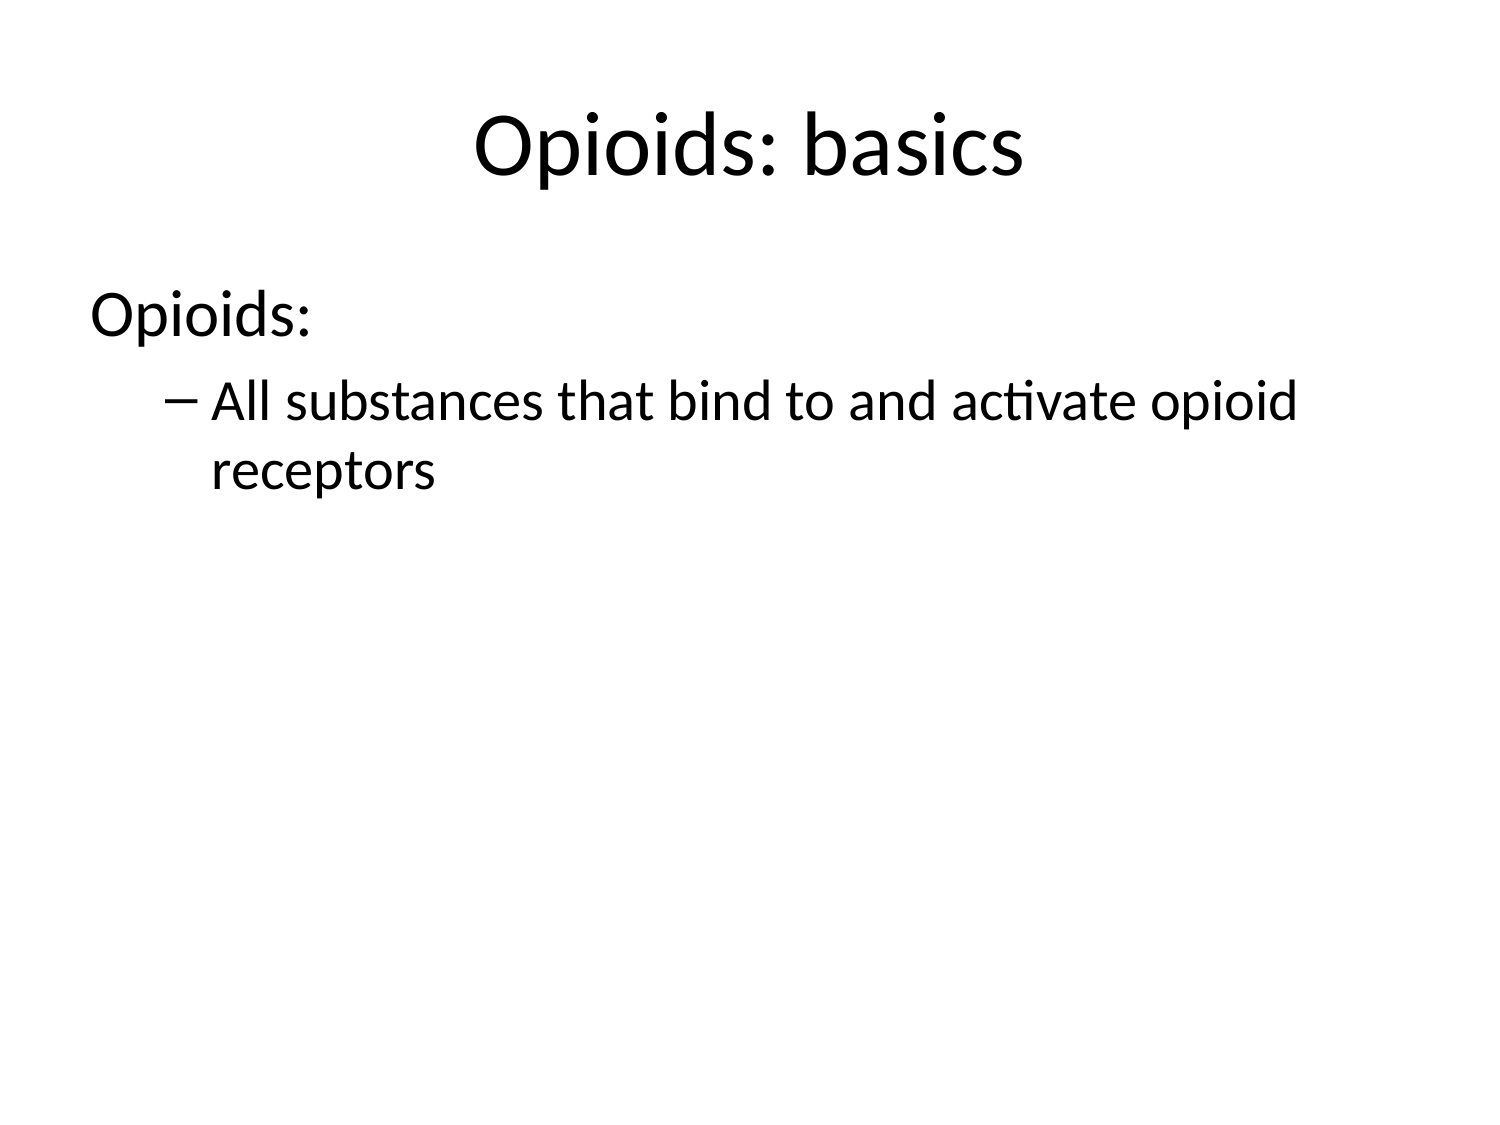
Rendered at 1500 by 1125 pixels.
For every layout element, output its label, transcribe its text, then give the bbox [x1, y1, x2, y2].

list Opioids: All substances that bind to and activate opioid receptors [75, 262, 1425, 1005]
title Opioids: basics [75, 45, 1425, 233]
